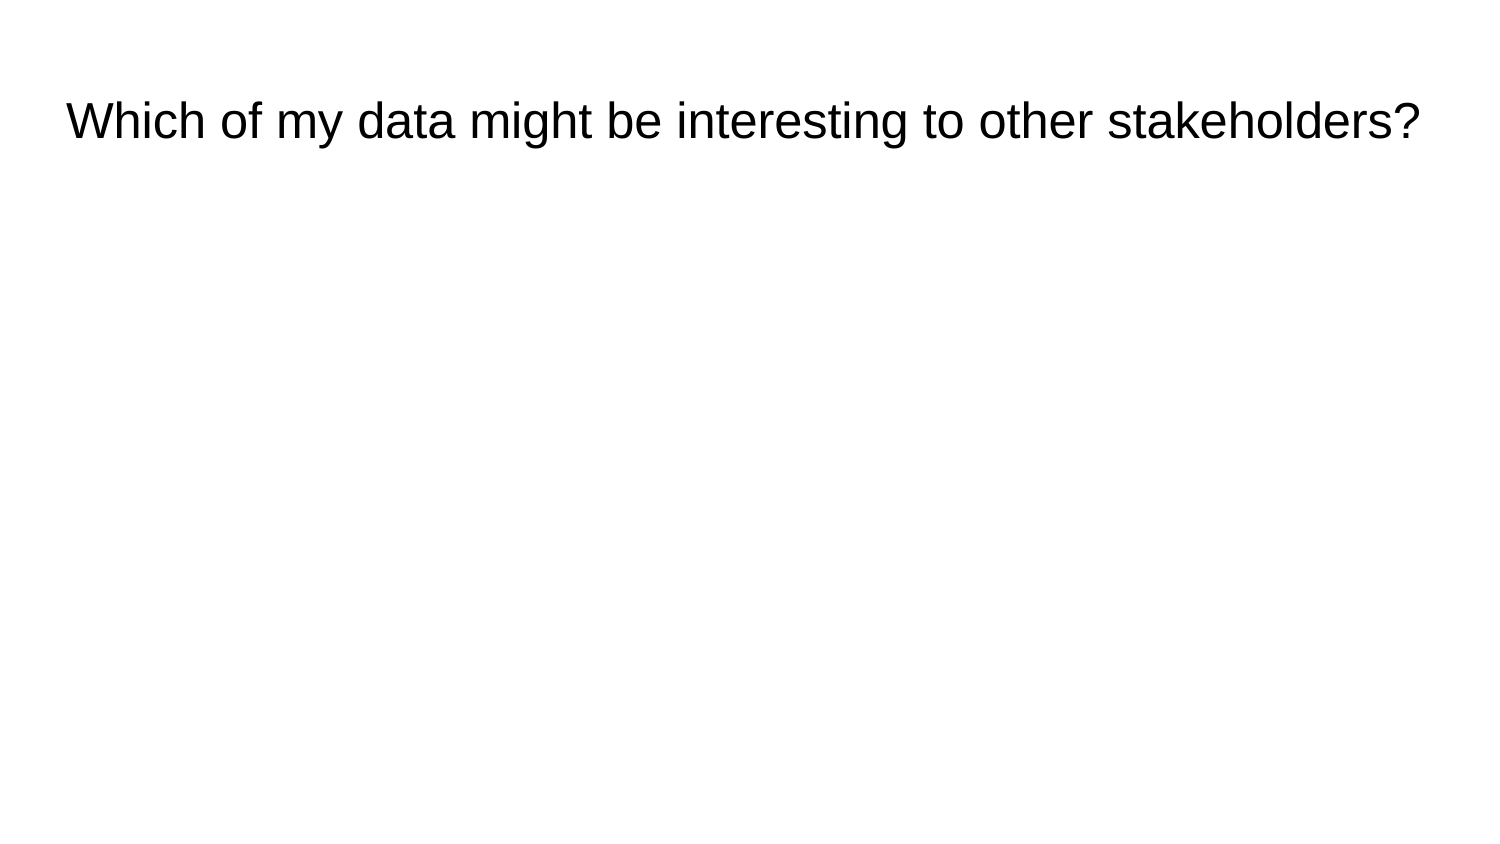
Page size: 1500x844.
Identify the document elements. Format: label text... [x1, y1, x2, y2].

title Which of my data might be interesting to other stakeholders? [51, 72, 1449, 167]
